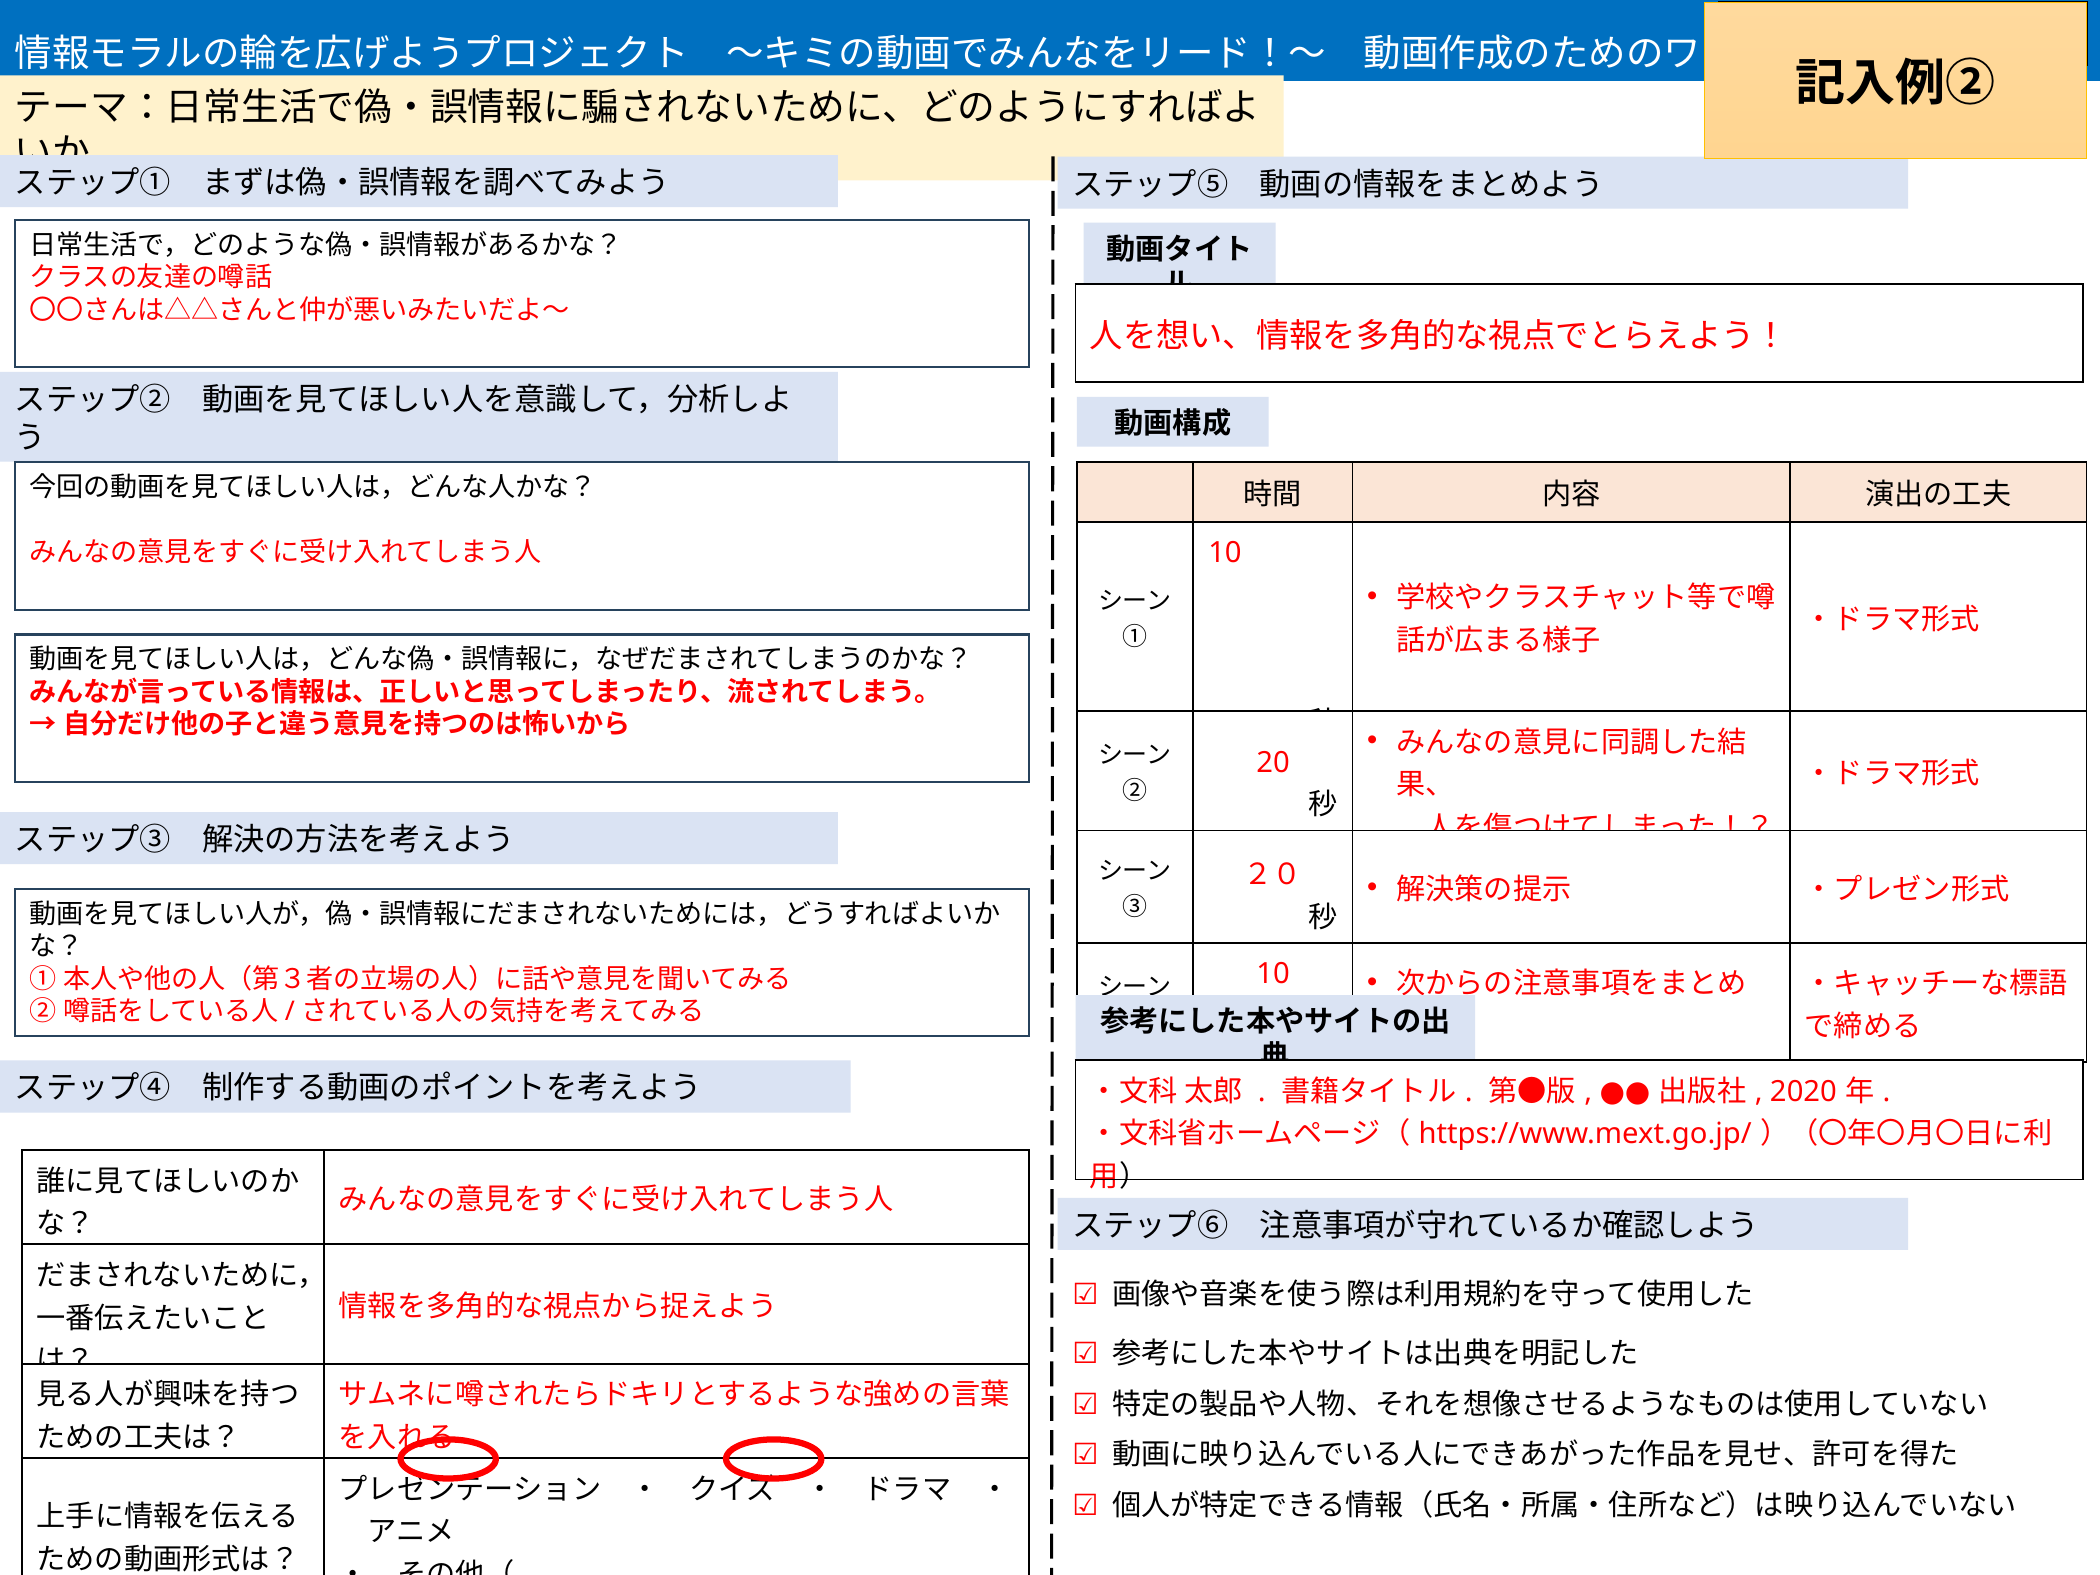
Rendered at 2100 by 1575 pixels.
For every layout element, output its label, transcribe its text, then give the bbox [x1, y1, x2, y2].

table_cell ・プレゼン形式 [1791, 831, 2086, 942]
text_box ステップ⑤ 動画の情報をまとめよう [1057, 156, 1909, 209]
text_box 動画タイトル [1083, 222, 1276, 283]
table_cell プレゼンテーション ・ クイズ ・ ドラマ ・ アニメ ・ その他（ ） [325, 1459, 1028, 1575]
table_cell ２０ 秒 [1194, 831, 1352, 942]
text_box 動画を見てほしい人は，どんな偽・誤情報に，なぜだまされてしまうのかな？ みんなが言っている情報は、正しいと思ってしまったり、流されてしまう。 →自分だけ他の子と違う意見を持つのは怖いから [14, 633, 1030, 783]
table_header 内容 [1353, 463, 1789, 521]
table_header [1078, 463, 1192, 521]
table_header 時間 [1194, 463, 1352, 521]
table_header みんなの意見をすぐに受け入れてしまう人 [325, 1151, 1028, 1243]
table_header 人を想い、情報を多角的な視点でとらえよう！ [1076, 285, 2082, 381]
text_box ☑ 特定の製品や人物、それを想像させるようなものは使用していない [1057, 1377, 2054, 1428]
table_cell 10 秒 [1194, 523, 1352, 710]
table_cell シーン③ [1078, 831, 1192, 942]
table_cell シーン② [1078, 712, 1192, 830]
text_box テーマ：日常生活で偽・誤情報に騙されないために、どのようにすればよいか [0, 75, 1284, 181]
table_cell 学校やクラスチャット等で噂話が広まる様子 [1353, 523, 1789, 710]
table_cell ・キャッチーな標語で締める [1791, 944, 2086, 1061]
table_cell 20 秒 [1194, 712, 1352, 830]
text_box ☑ 個人が特定できる情報（氏名・所属・住所など）は映り込んでいない [1057, 1478, 2054, 1529]
table_cell ・ドラマ形式 [1791, 712, 2086, 830]
text_box [726, 1439, 822, 1479]
text_box ☑ 参考にした本やサイトは出典を明記した [1057, 1326, 2054, 1377]
text_box ステップ① まずは偽・誤情報を調べてみよう [0, 155, 838, 208]
text_box 情報モラルの輪を広げようプロジェクト ～キミの動画でみんなをリード！～ 動画作成のためのワークシート [0, 0, 2100, 81]
text_box ステップ② 動画を見てほしい人を意識して，分析しよう [0, 371, 838, 462]
table_cell 10 秒 [1194, 944, 1352, 995]
text_box ステップ③ 解決の方法を考えよう [0, 812, 838, 865]
table_cell シーン① [1078, 523, 1192, 710]
table_cell 解決策の提示 [1353, 831, 1789, 942]
text_box 動画構成 [1076, 396, 1269, 447]
table_cell サムネに噂されたらドキリとするような強めの言葉を入れる [325, 1365, 1028, 1457]
text_box 記入例② [1704, 2, 2087, 159]
table_header 演出の工夫 [1791, 463, 2086, 521]
table_cell シーン④ [1078, 944, 1192, 995]
text_box ☑ 動画に映り込んでいる人にできあがった作品を見せ、許可を得た [1057, 1428, 2054, 1478]
table_cell 情報を多角的な視点から捉えよう [325, 1245, 1028, 1363]
text_box [400, 1439, 496, 1479]
table_cell だまされないために， 一番伝えたいことは？ [23, 1245, 323, 1363]
table_cell みんなの意見に同調した結果、 人を傷つけてしまった！？ [1353, 712, 1789, 830]
table_cell 上手に情報を伝えるための動画形式は？ [23, 1459, 323, 1575]
text_box 参考にした本やサイトの出典 [1075, 995, 1476, 1059]
text_box 動画を見てほしい人が，偽・誤情報にだまされないためには，どうすればよいかな？ ①本人や他の人（第３者の立場の人）に話や意見を聞いてみる ②噂話をしている人/されている人の気持を考えてみる [14, 888, 1030, 1037]
text_box 今回の動画を見てほしい人は，どんな人かな？ みんなの意見をすぐに受け入れてしまう人 [14, 461, 1030, 611]
table_cell 見る人が興味を持つための工夫は？ [23, 1365, 323, 1457]
table_header ・文科 太郎 . 書籍タイトル. 第●版, ●●出版社, 2020年. ・文科省ホームページ（https://www.mext.go.jp/）（〇年〇月〇日に利用） [1076, 1061, 2082, 1179]
table_cell ・ドラマ形式 [1791, 523, 2086, 710]
text_box ☑ 画像や音楽を使う際は利用規約を守って使用した [1057, 1268, 2054, 1318]
table_cell 次からの注意事項をまとめる [1353, 944, 1789, 1059]
text_box ステップ④ 制作する動画のポイントを考えよう [0, 1060, 851, 1113]
table_header 誰に見てほしいのかな？ [23, 1151, 323, 1243]
text_box ステップ⑥ 注意事項が守れているか確認しよう [1057, 1197, 1909, 1250]
text_box 日常生活で，どのような偽・誤情報があるかな？ クラスの友達の噂話 〇〇さんは△△さんと仲が悪いみたいだよ～ [14, 219, 1030, 368]
